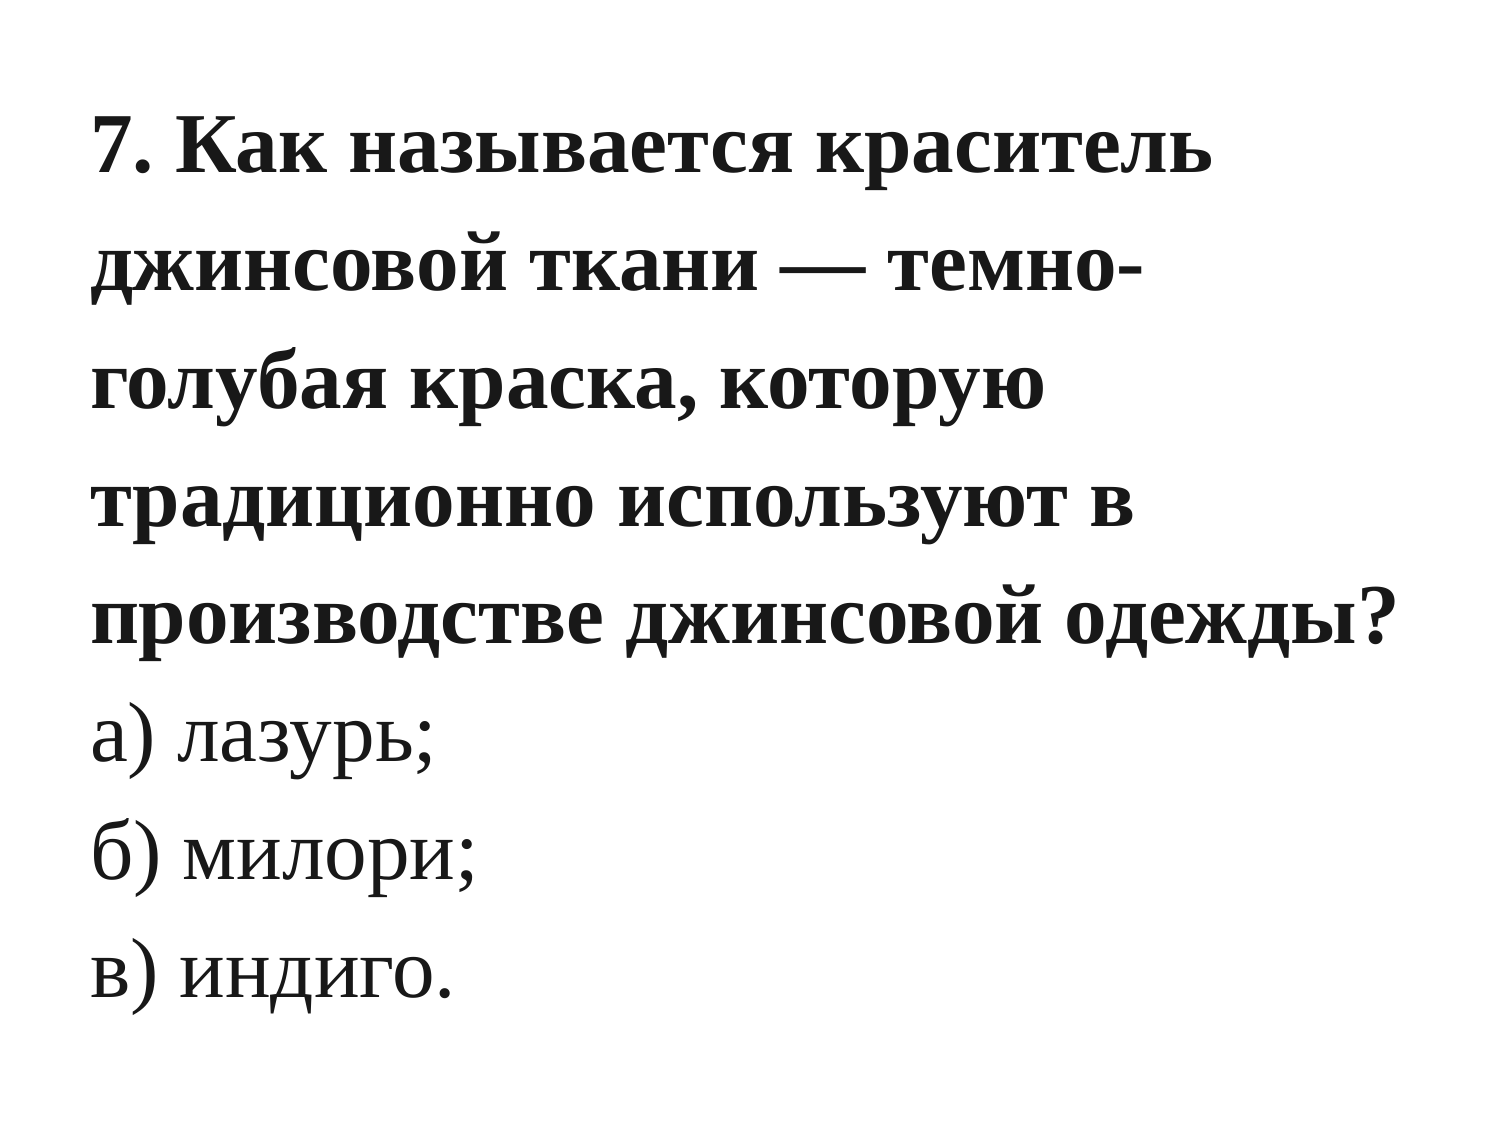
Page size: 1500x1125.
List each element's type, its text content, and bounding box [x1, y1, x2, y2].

title 7. Как называется краситель джинсовой ткани — темно-голубая краска, которую традиционно используют в производстве джинсовой одежды? а) лазурь; б) милори; в) индиго. [75, 45, 1425, 1125]
